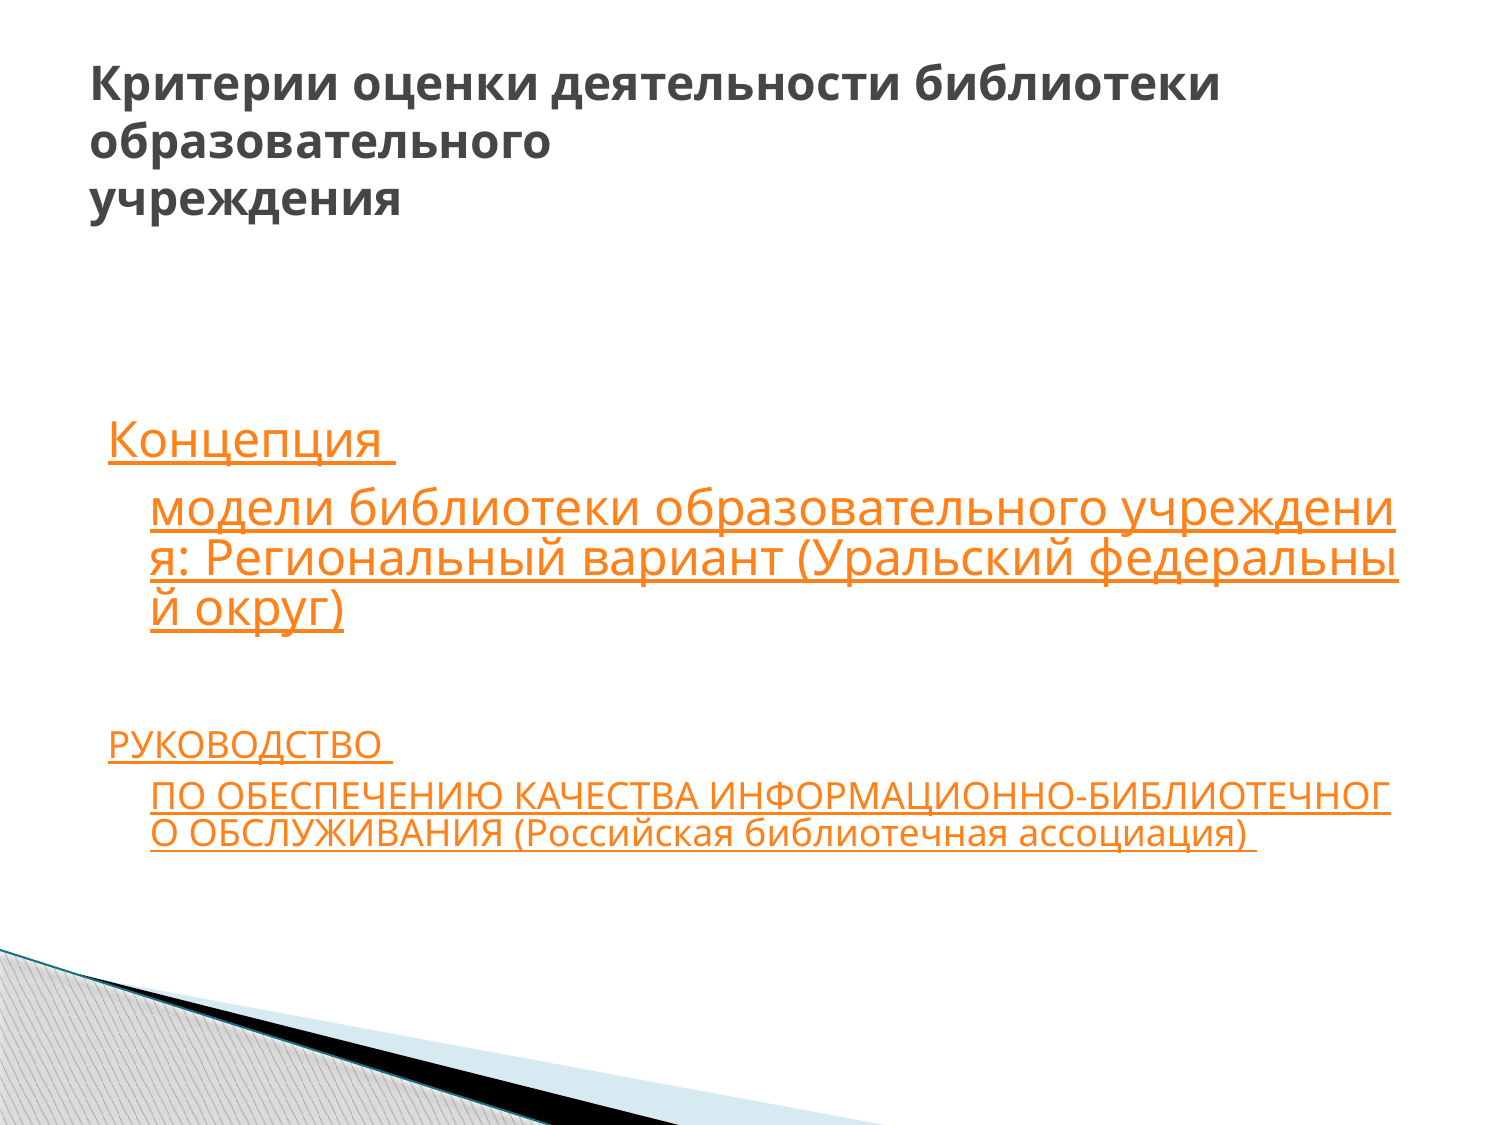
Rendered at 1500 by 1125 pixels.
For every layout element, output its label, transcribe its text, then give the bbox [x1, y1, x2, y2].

list Концепция модели библиотеки образовательного учреждения: Региональный вариант (Уральский федеральный округ) РУКОВОДСТВО ПО ОБЕСПЕЧЕНИЮ КАЧЕСТВА ИНФОРМАЦИОННО-БИБЛИОТЕЧНОГО ОБСЛУЖИВАНИЯ (Российская библиотечная ассоциация) [75, 399, 1425, 1005]
title Критерии оценки деятельности библиотеки образовательного учреждения [75, 45, 1425, 233]
